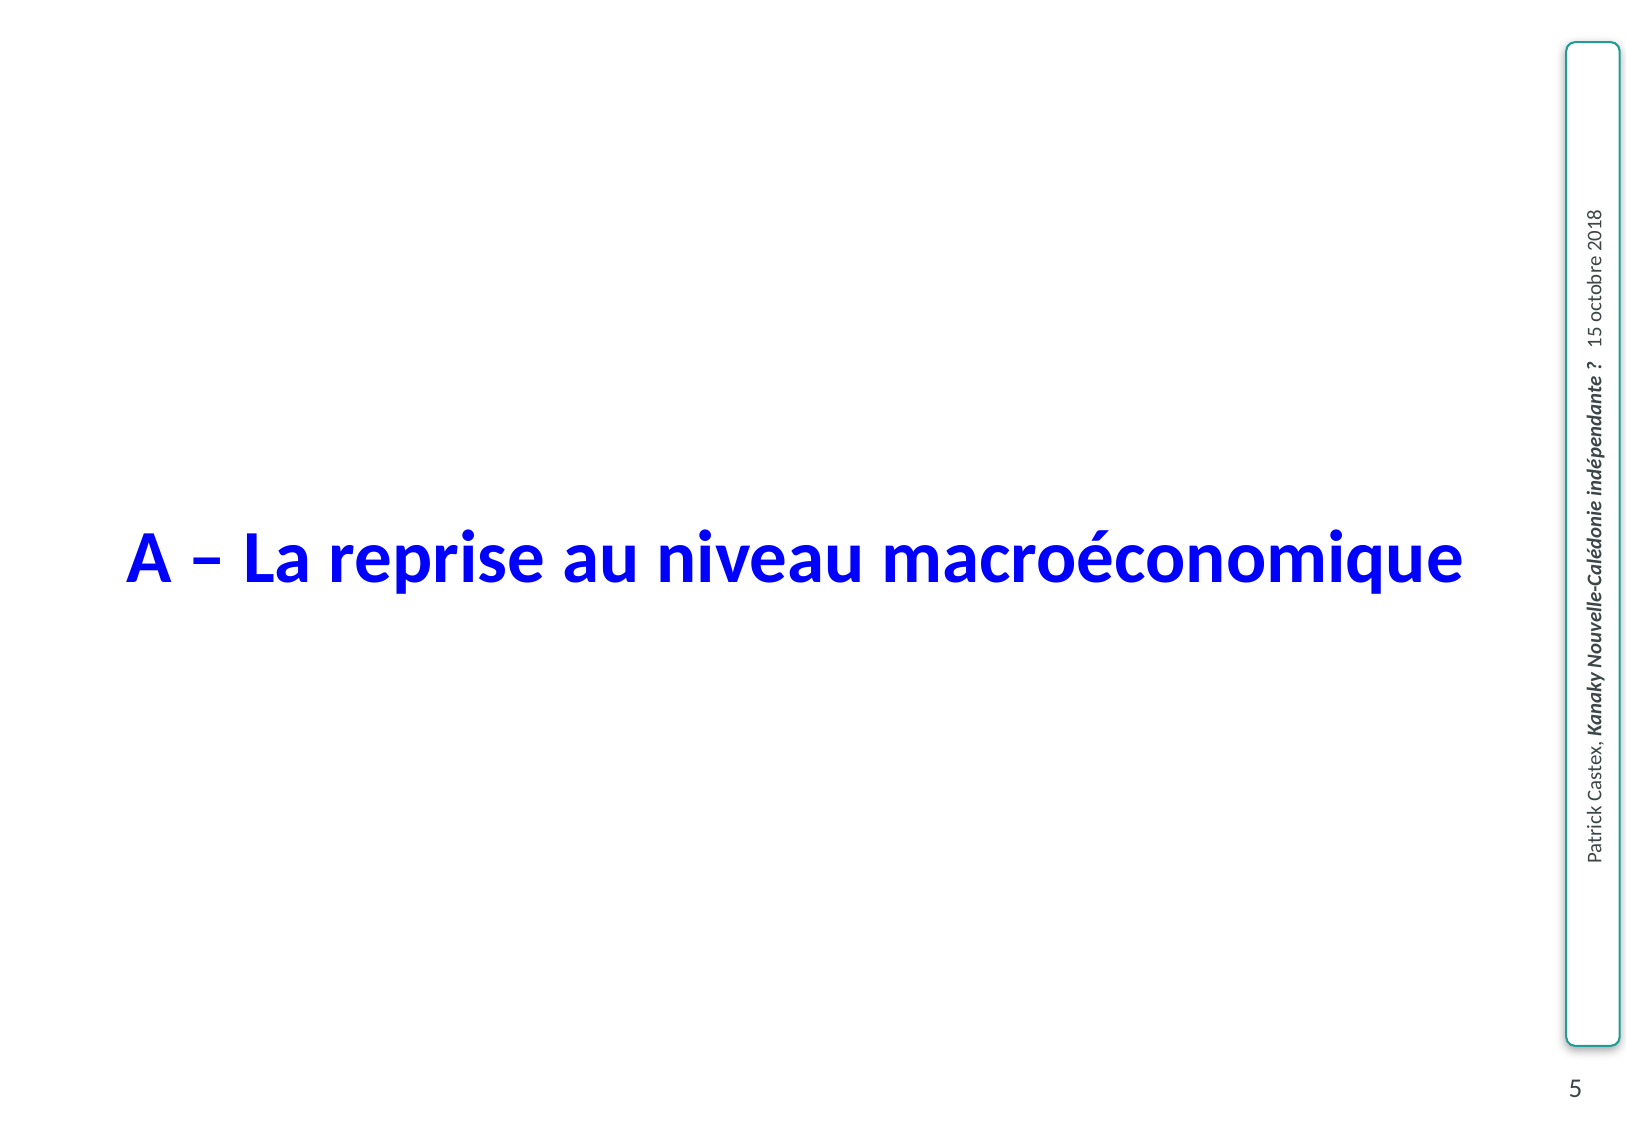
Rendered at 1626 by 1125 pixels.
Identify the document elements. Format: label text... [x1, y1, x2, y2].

title A – La reprise au niveau macroéconomique [111, 500, 1560, 606]
